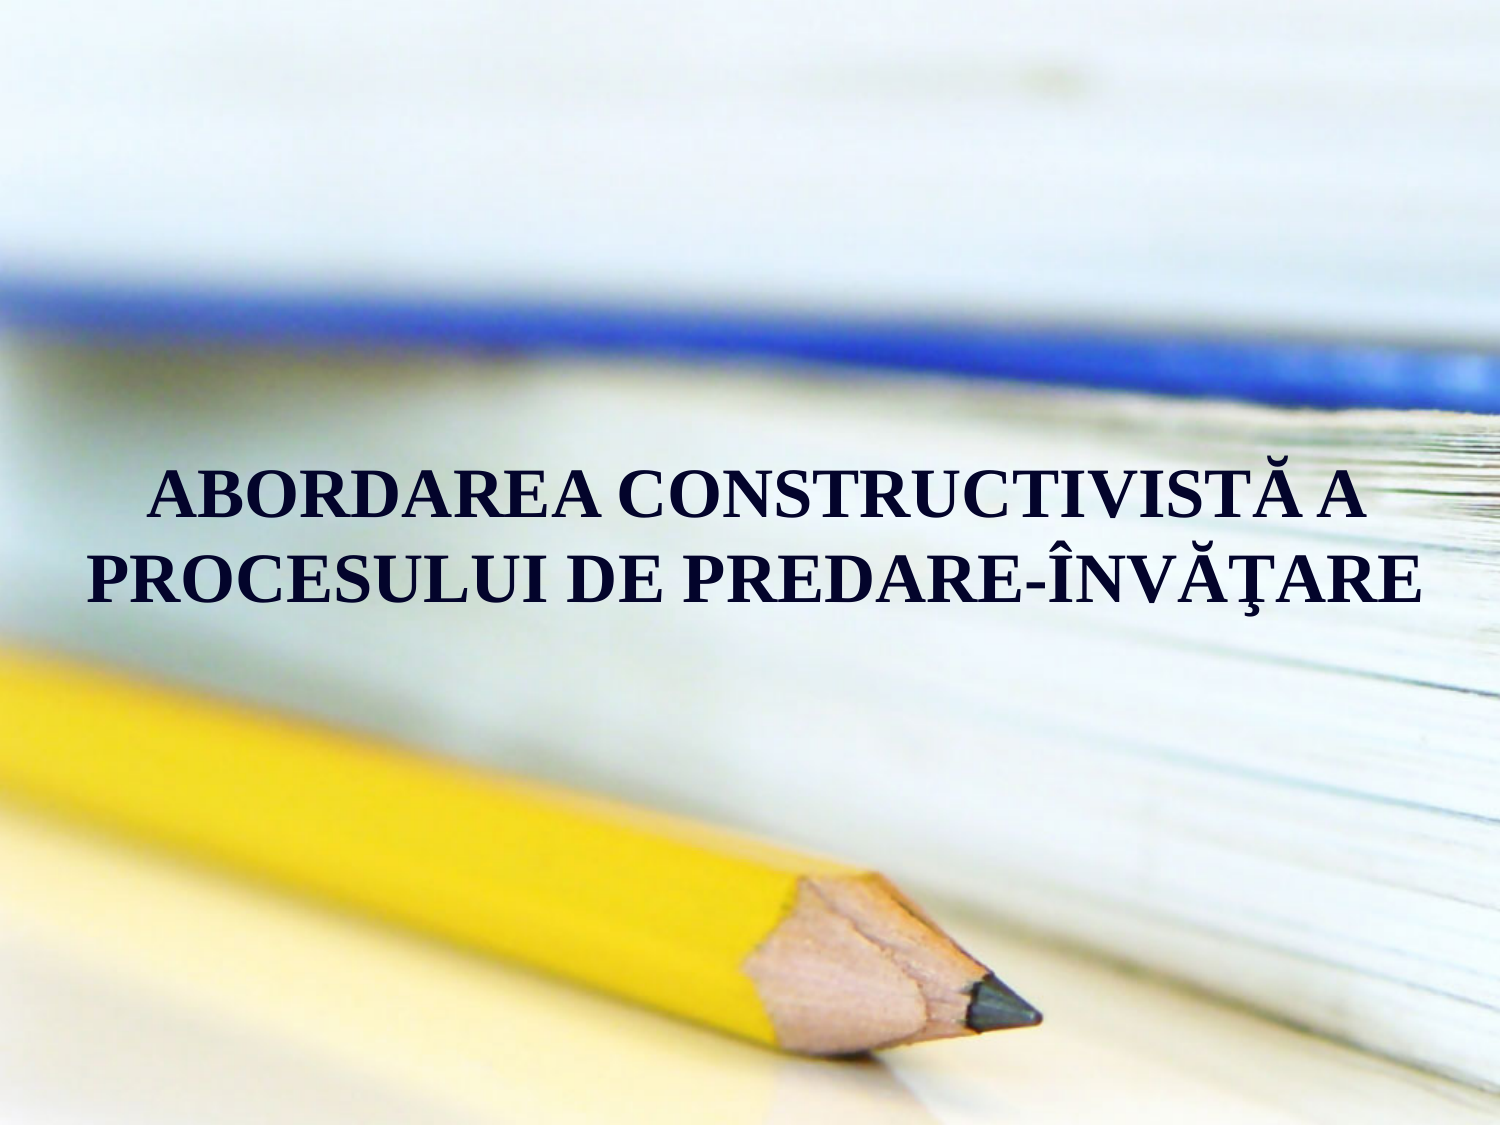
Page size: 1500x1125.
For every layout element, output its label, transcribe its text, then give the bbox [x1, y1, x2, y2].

picture [0, 0, 1500, 1125]
title ABORDAREA CONSTRUCTIVISTĂ A PROCESULUI DE PREDARE-ÎNVĂŢARE [58, 437, 1454, 626]
